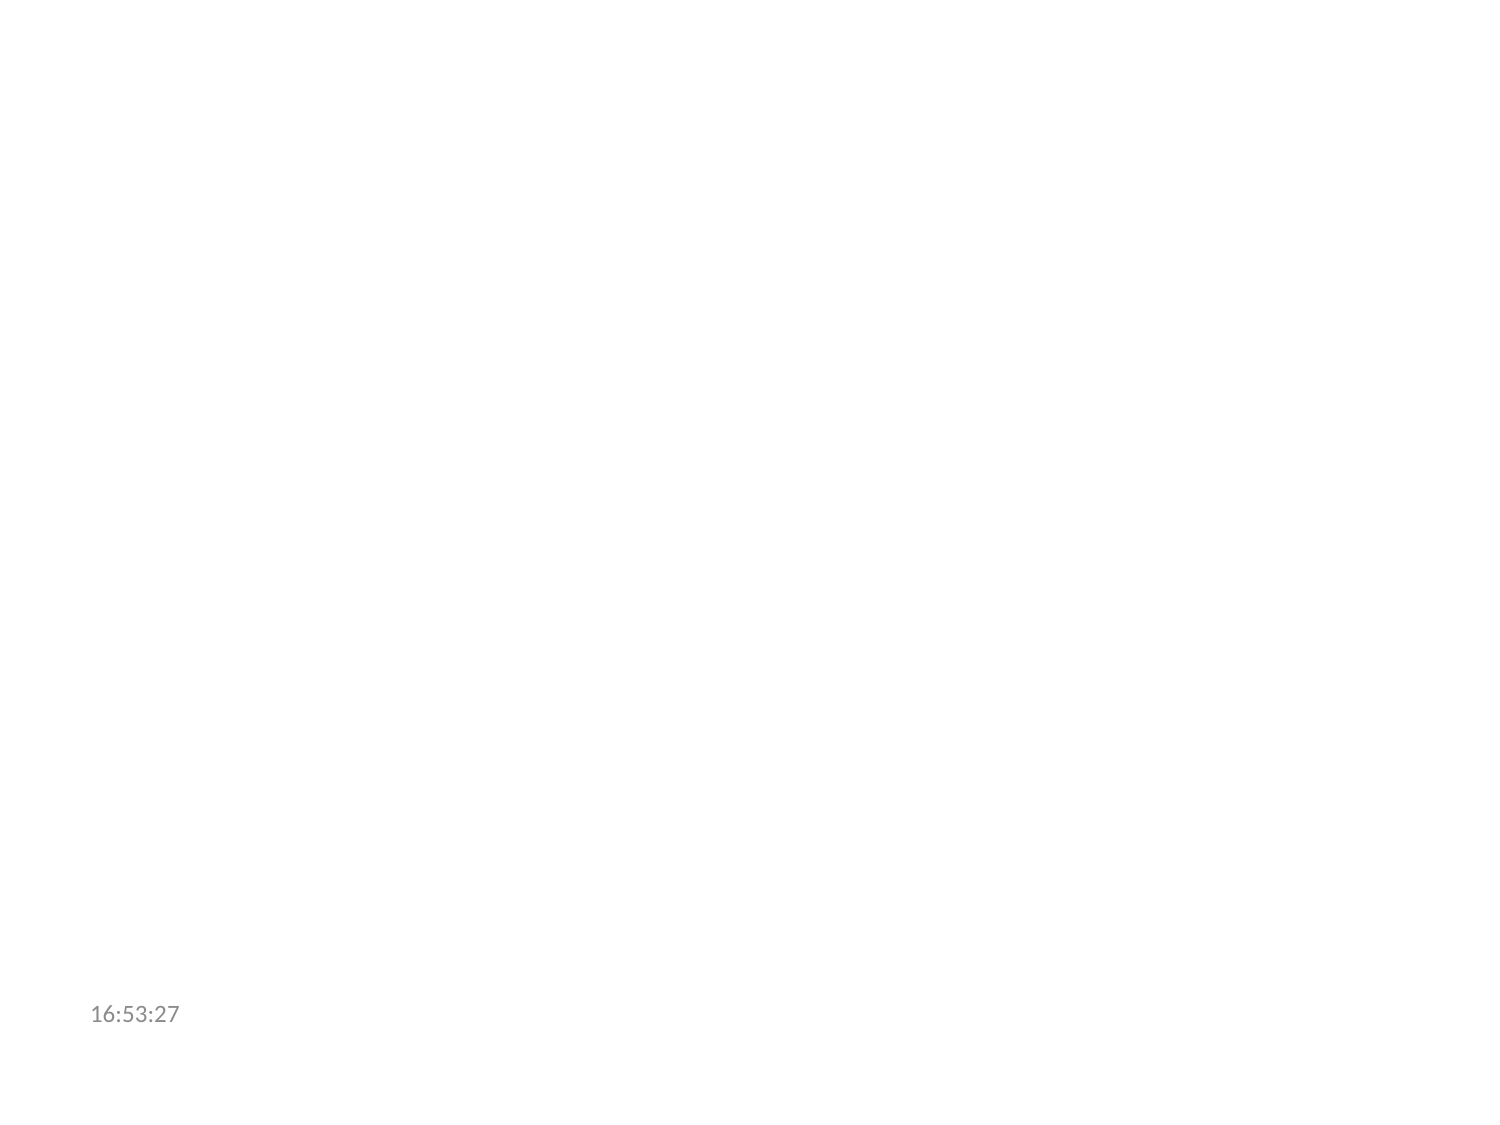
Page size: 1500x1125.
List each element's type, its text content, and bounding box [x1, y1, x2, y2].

text_box 15:35:09 [75, 982, 425, 1043]
